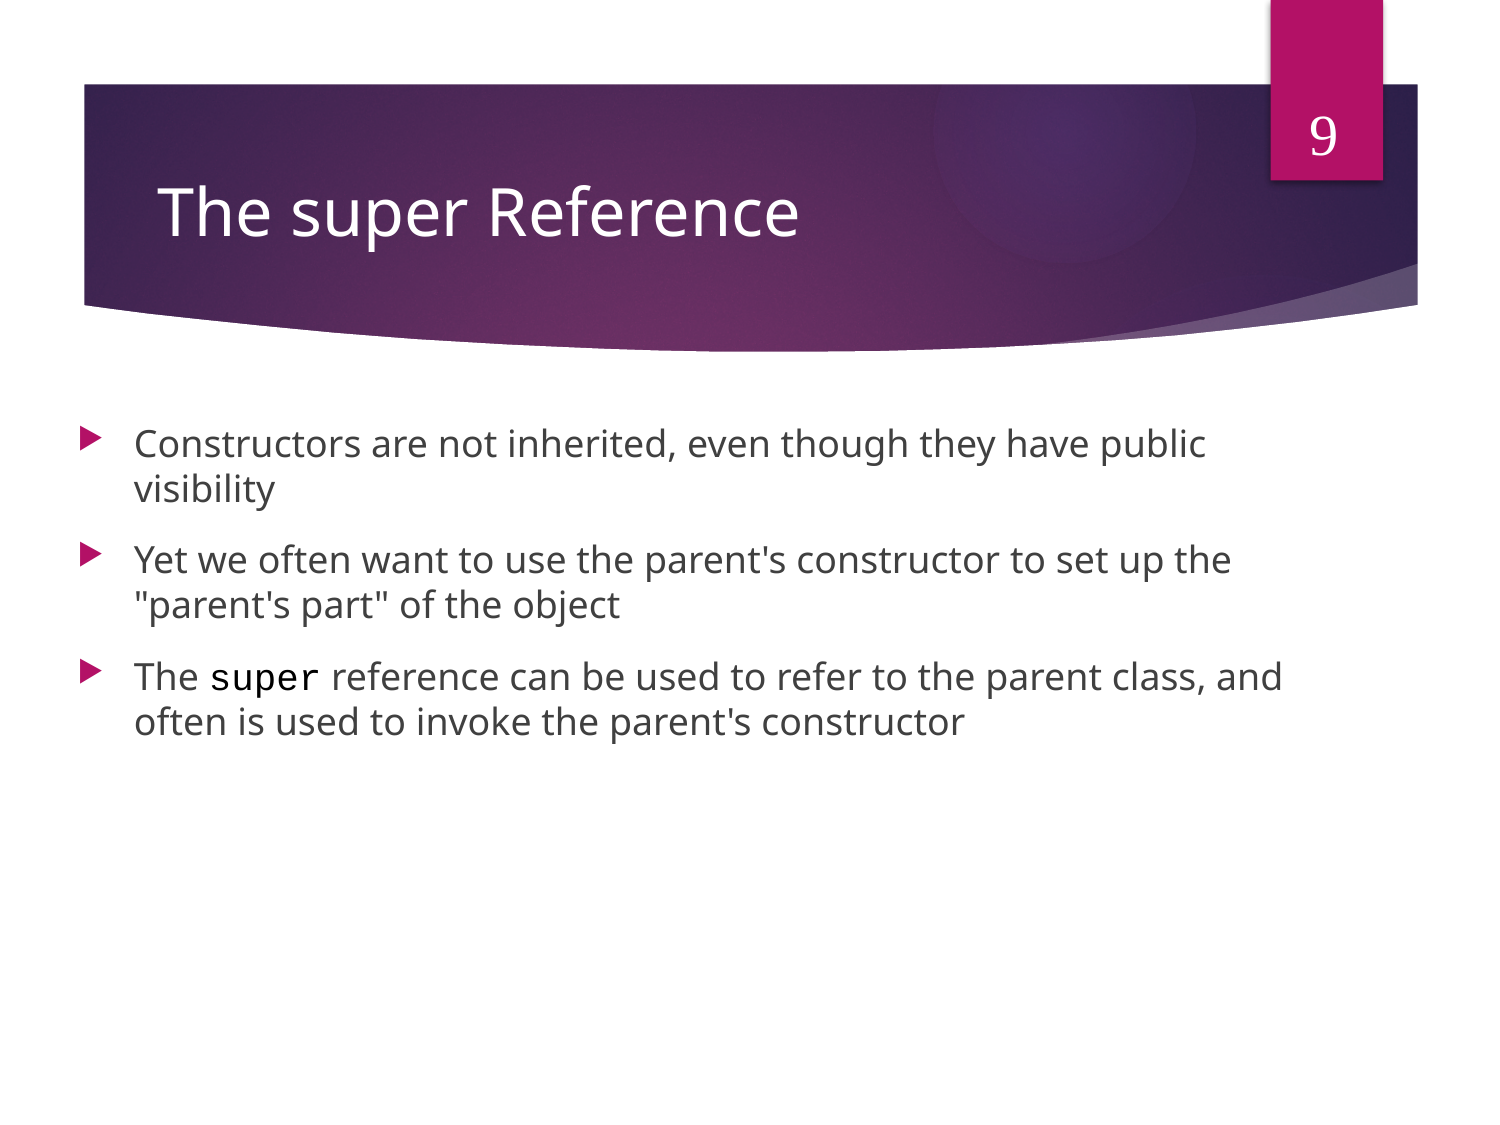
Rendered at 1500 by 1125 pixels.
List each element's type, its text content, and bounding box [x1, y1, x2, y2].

title The super Reference [141, 152, 1183, 269]
slide_number 9 [1259, 48, 1390, 175]
list Constructors are not inherited, even though they have public visibility Yet we often want to use the parent's constructor to set up the "parent's part" of the object The super reference can be used to refer to the parent class, and often is used to invoke the parent's constructor [62, 412, 1359, 992]
